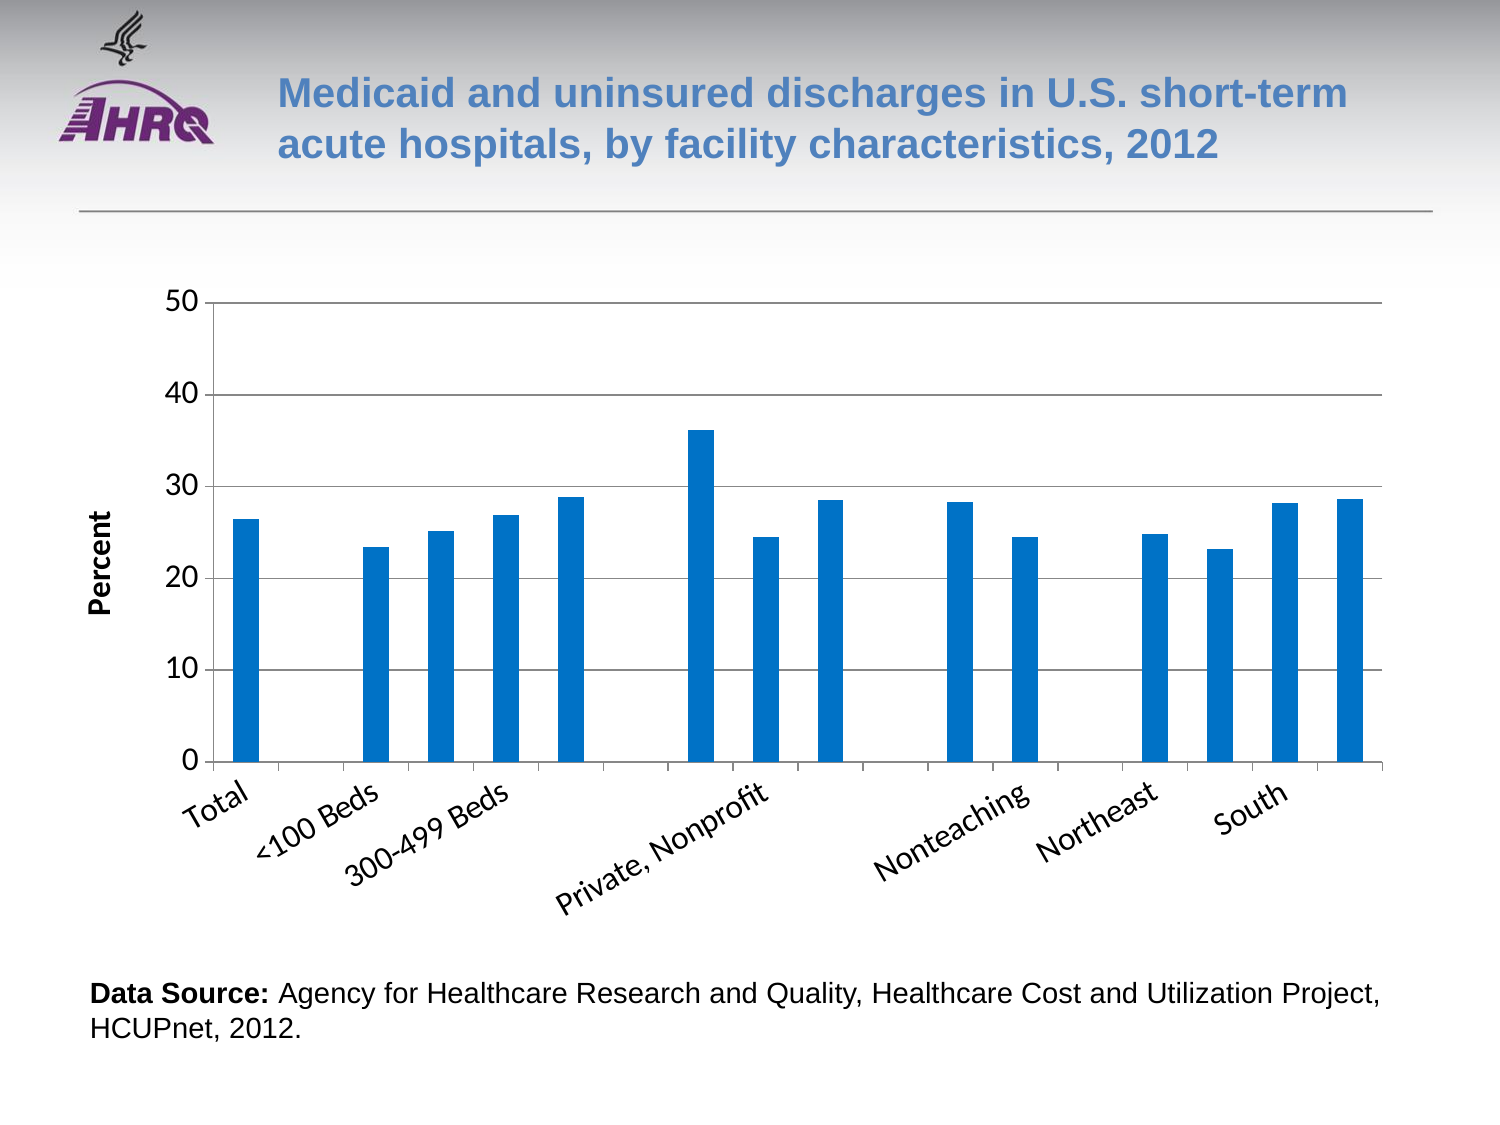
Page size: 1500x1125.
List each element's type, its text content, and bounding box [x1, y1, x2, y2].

picture [0, 0, 1500, 1125]
text_box Data Source: Agency for Healthcare Research and Quality, Healthcare Cost and Utilization Project, HCUPnet, 2012. [75, 966, 1400, 1052]
chart [74, 254, 1426, 946]
title Medicaid and uninsured discharges in U.S. short-term acute hospitals, by facility characteristics, 2012 [262, 45, 1425, 188]
